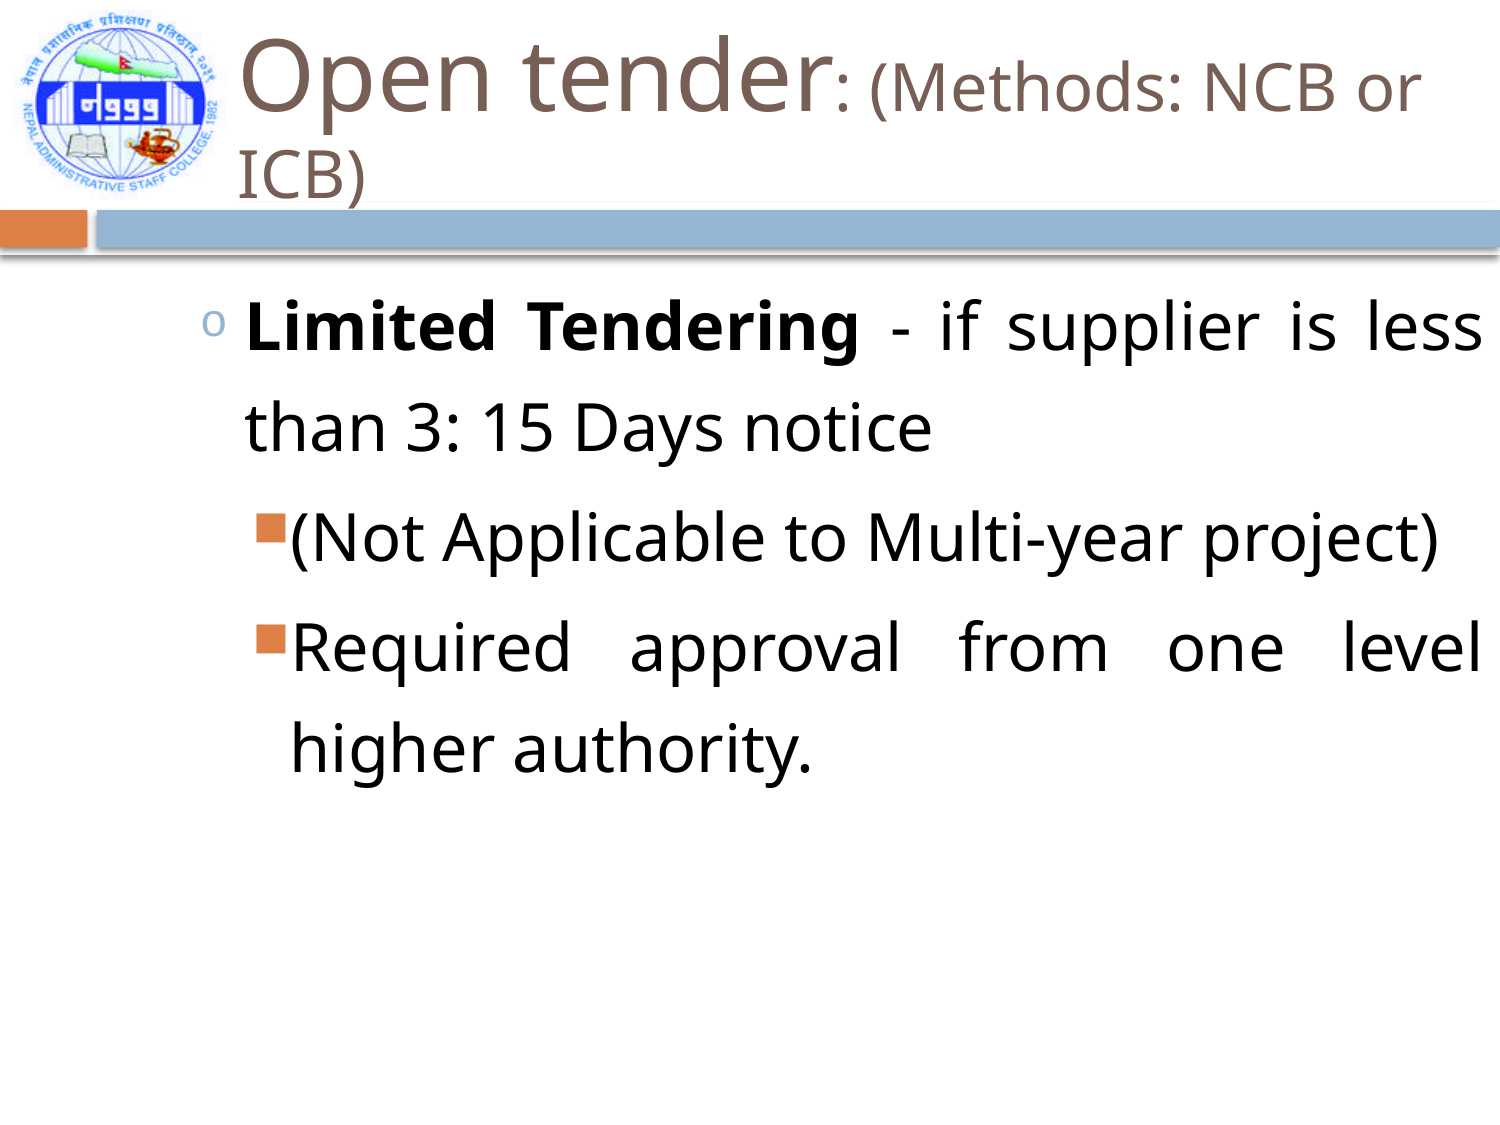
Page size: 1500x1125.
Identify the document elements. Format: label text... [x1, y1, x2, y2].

list Limited Tendering - if supplier is less than 3: 15 Days notice (Not Applicable to Multi-year project) Required approval from one level higher authority. [125, 256, 1500, 1125]
title Open tender: (Methods: NCB or ICB) [222, 30, 1475, 194]
picture [1, 0, 236, 208]
